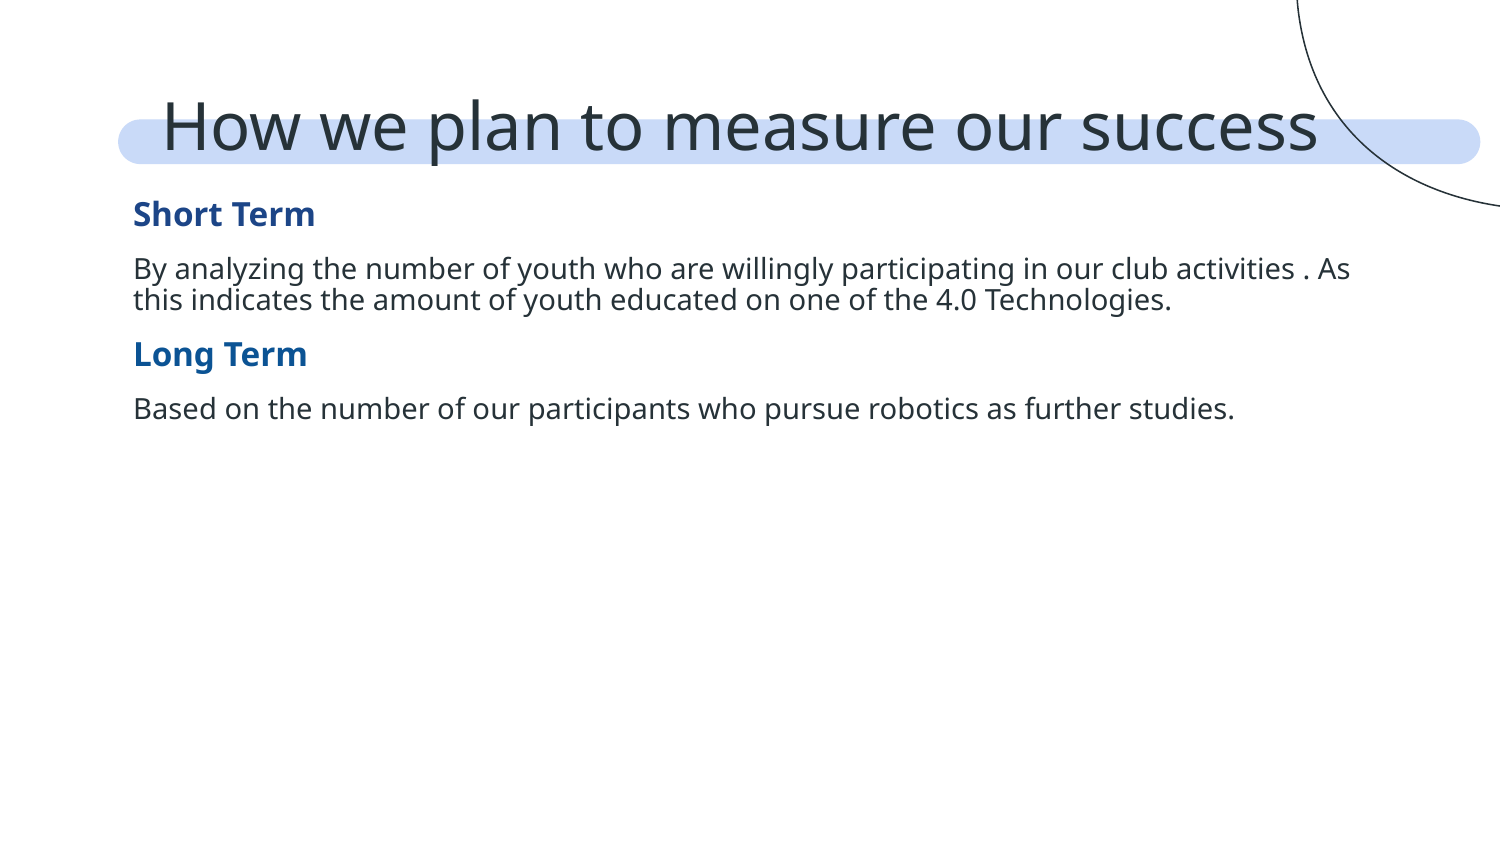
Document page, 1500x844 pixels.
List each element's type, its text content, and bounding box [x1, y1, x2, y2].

title How we plan to measure our success [146, 68, 1500, 170]
list Short Term By analyzing the number of youth who are willingly participating in our club activities . As this indicates the amount of youth educated on one of the 4.0 Technologies. Long Term Based on the number of our participants who pursue robotics as further studies. [118, 182, 1415, 784]
